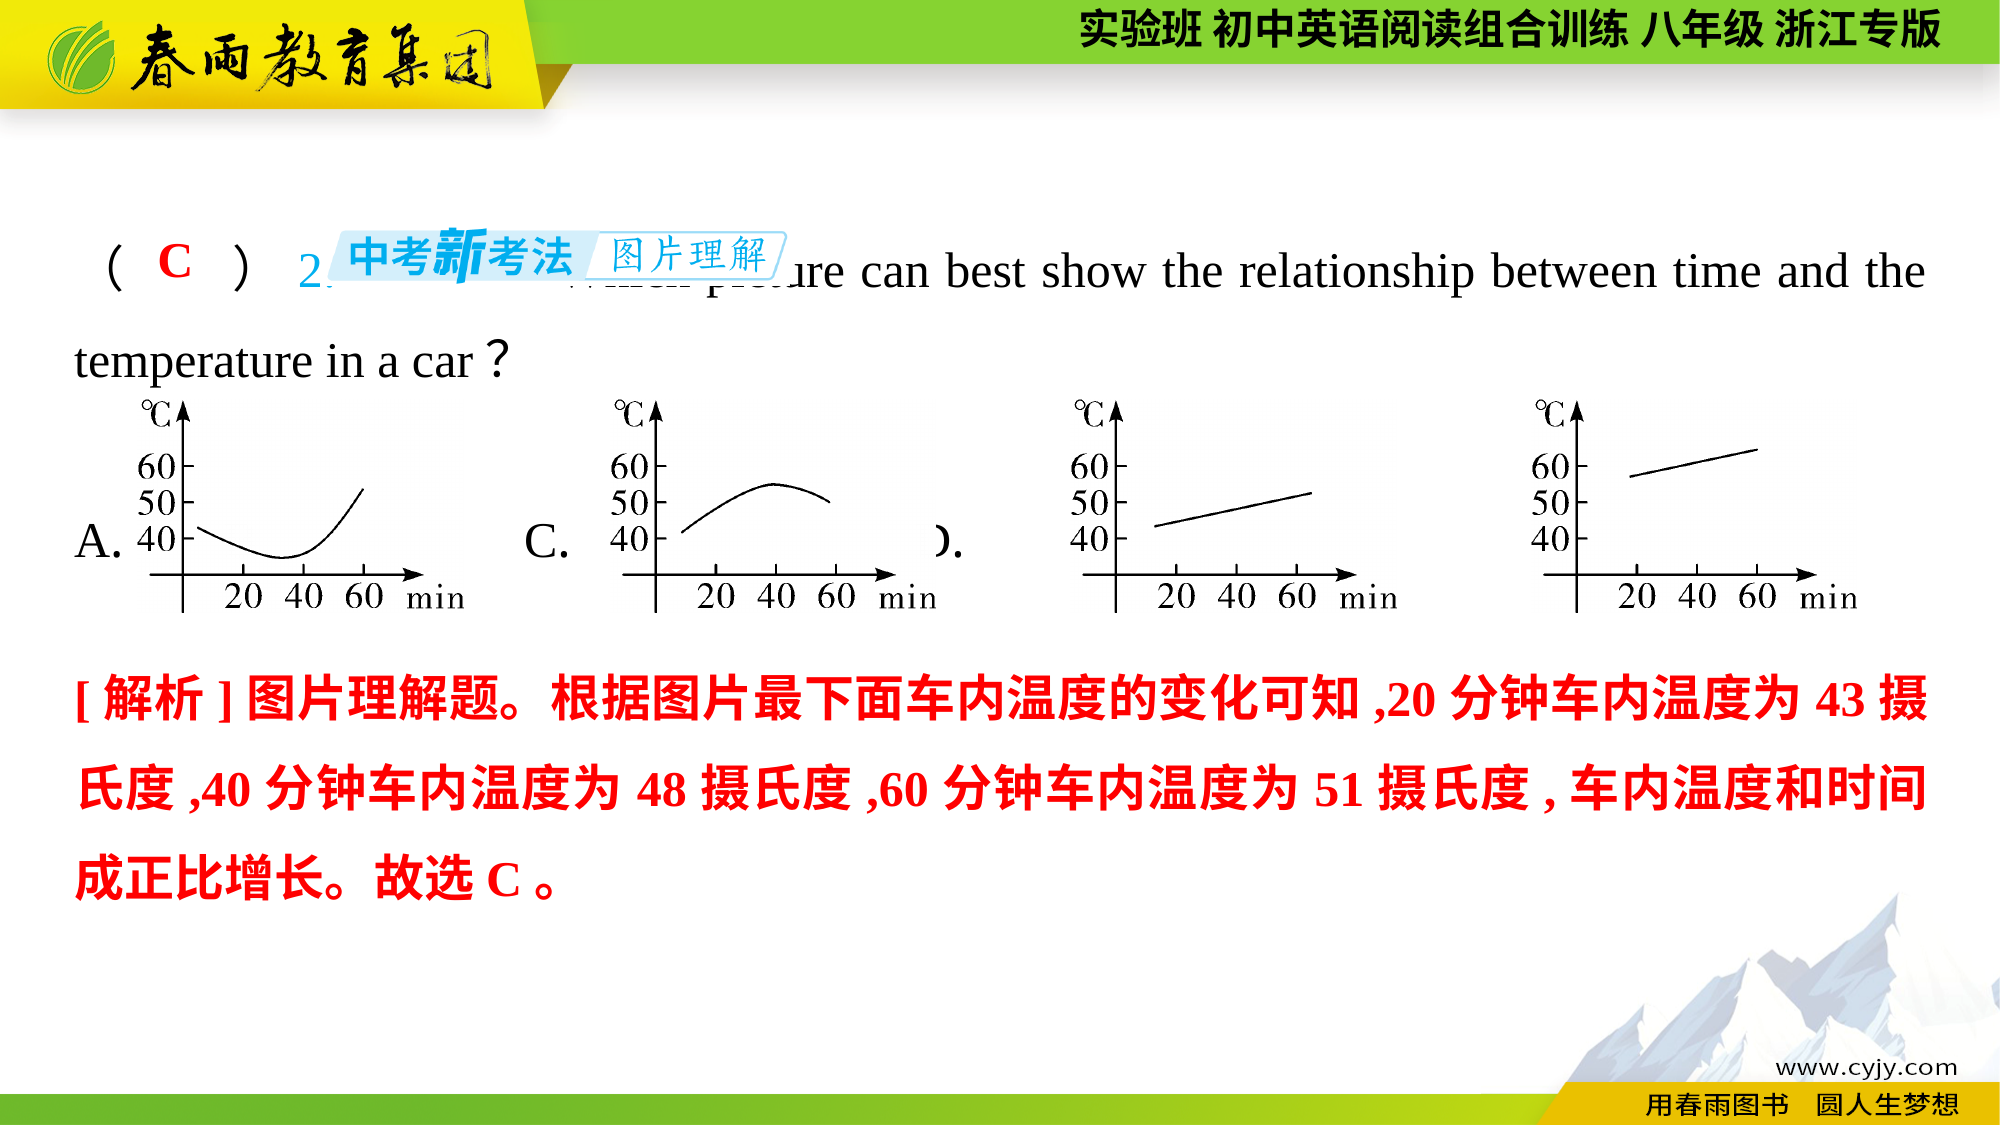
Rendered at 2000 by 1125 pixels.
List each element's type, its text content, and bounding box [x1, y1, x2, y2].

list （ ）2. Which picture can best show the relationship between time and the temperature in a car？ A. B. C. D. [59, 200, 1944, 580]
text_box C [142, 219, 209, 295]
text_box [解析]图片理解题。根据图片最下面车内温度的变化可知,20分钟车内温度为43摄氏度,40分钟车内温度为48摄氏度,60分钟车内温度为51摄氏度,车内温度和时间成正比增长。故选C。 [59, 628, 1944, 914]
picture [0, 0, 2000, 1125]
